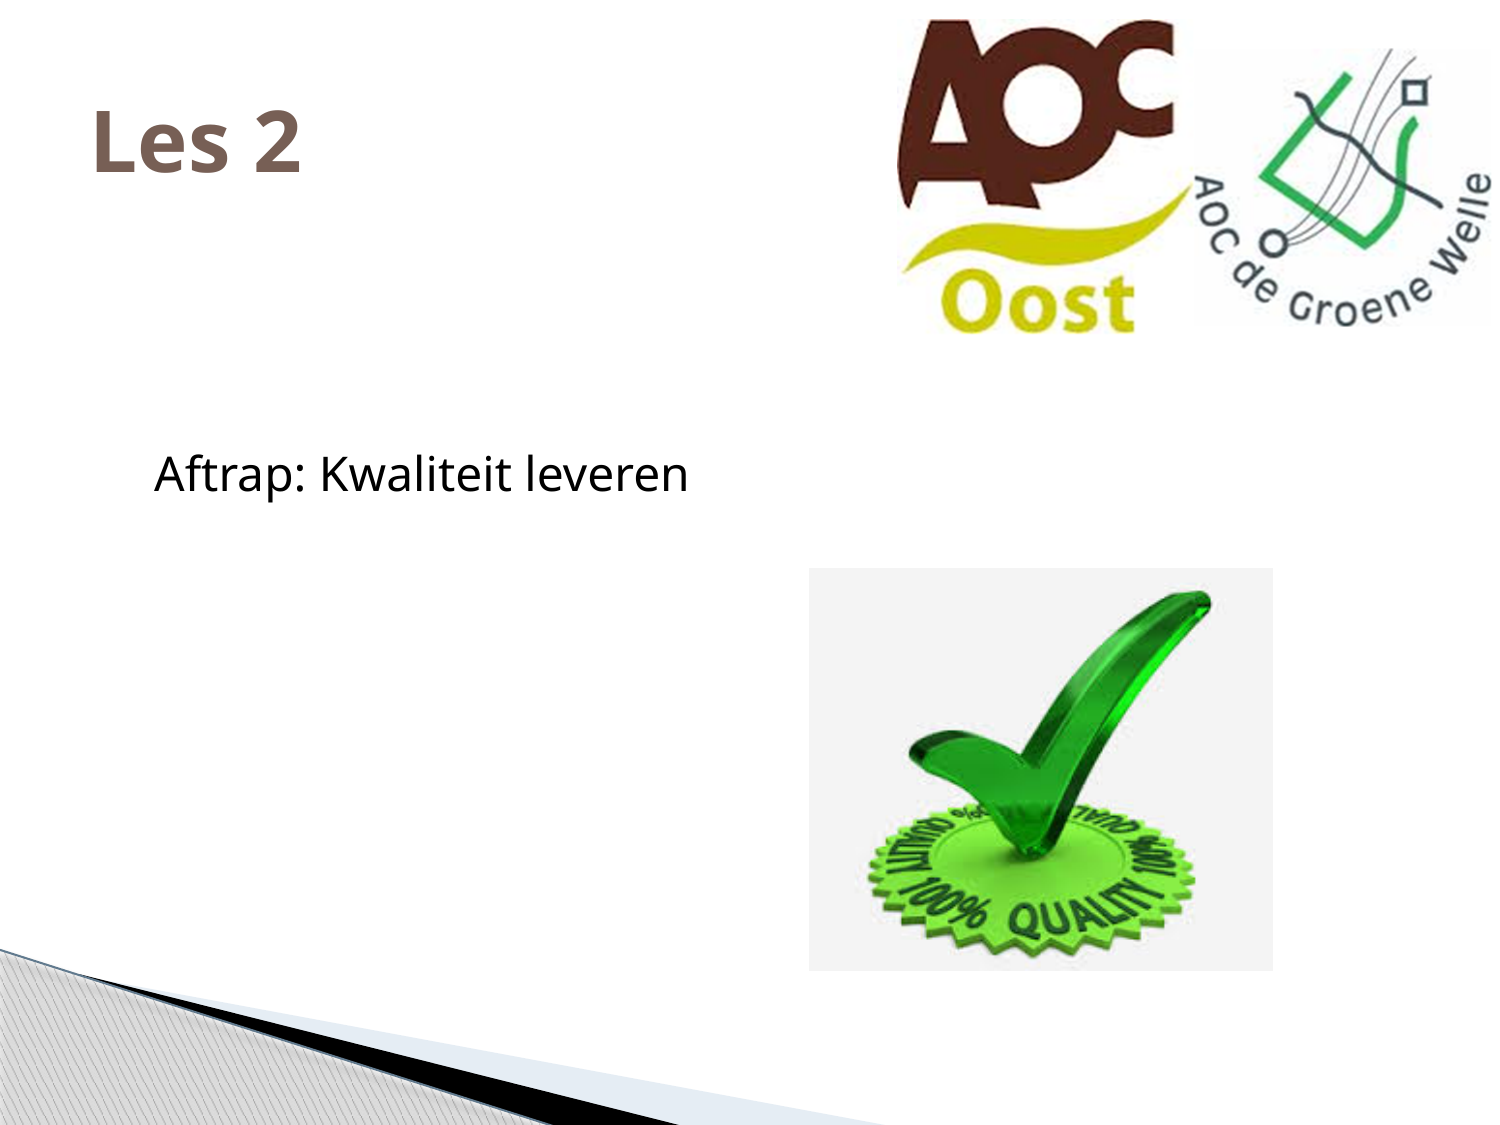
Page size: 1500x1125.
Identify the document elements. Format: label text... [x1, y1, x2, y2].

list Aftrap: Kwaliteit leveren [75, 243, 1425, 986]
picture [897, 18, 1500, 357]
title Les 2 [75, 45, 891, 233]
picture [808, 568, 1273, 971]
